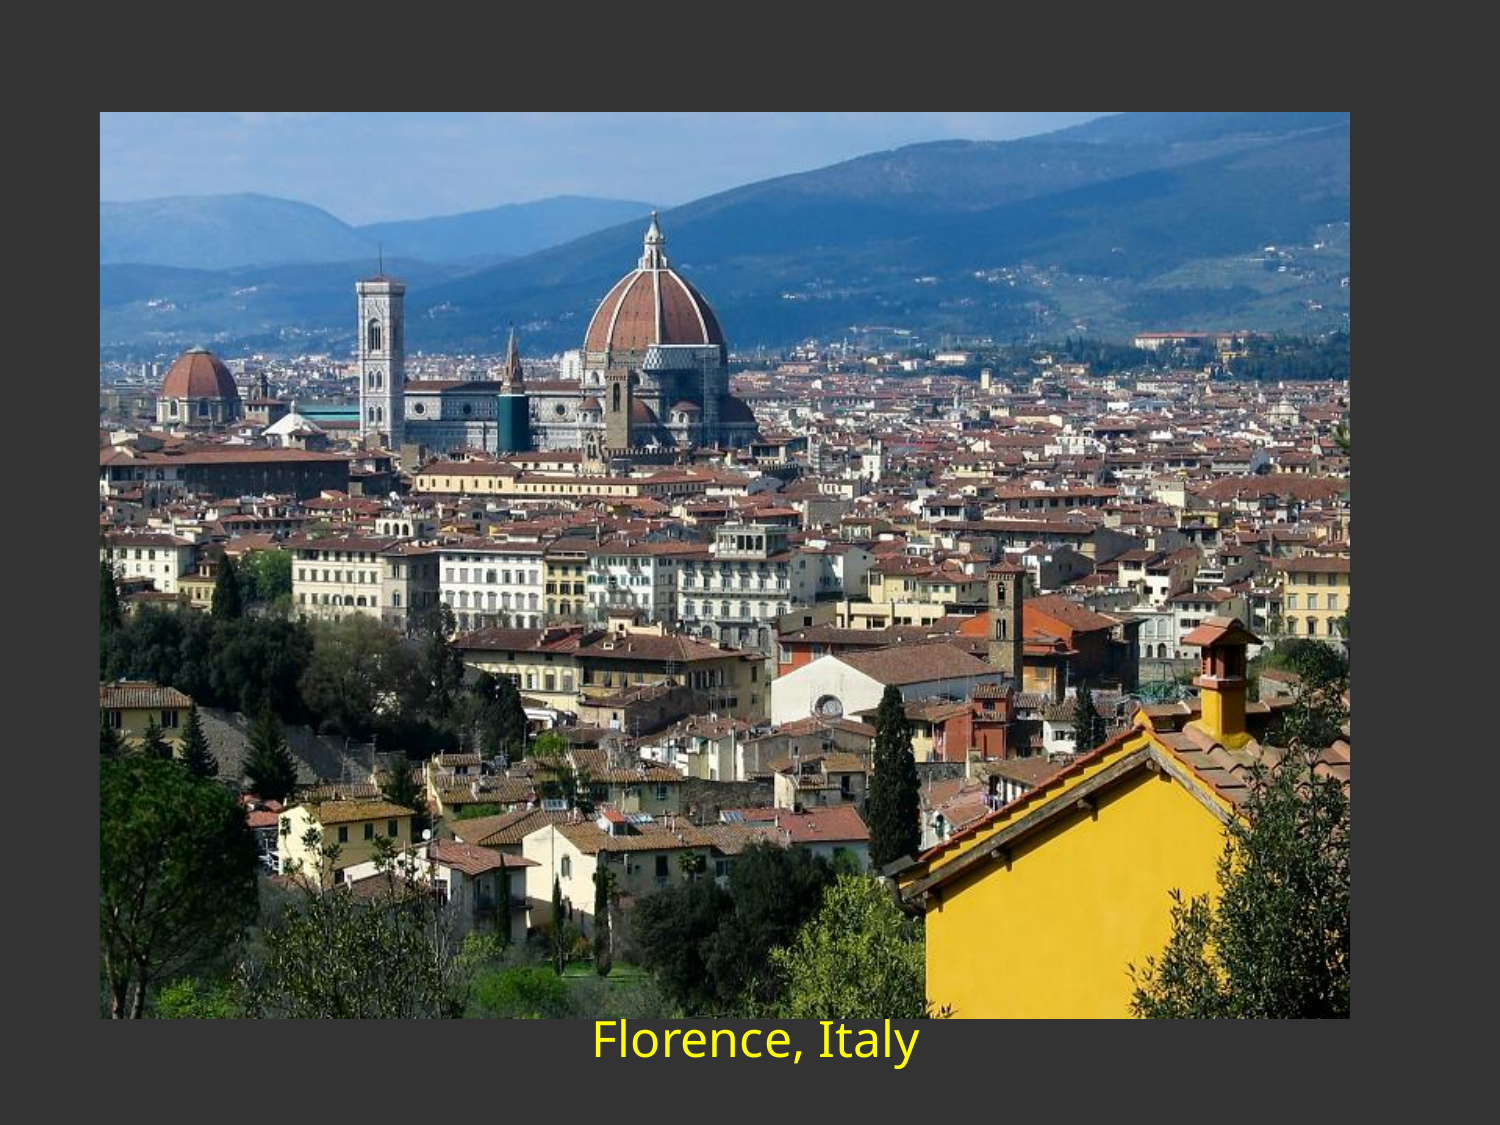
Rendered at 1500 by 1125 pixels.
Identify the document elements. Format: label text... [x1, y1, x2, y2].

text_box Florence, Italy [324, 1028, 1188, 1075]
picture [99, 112, 1351, 1019]
